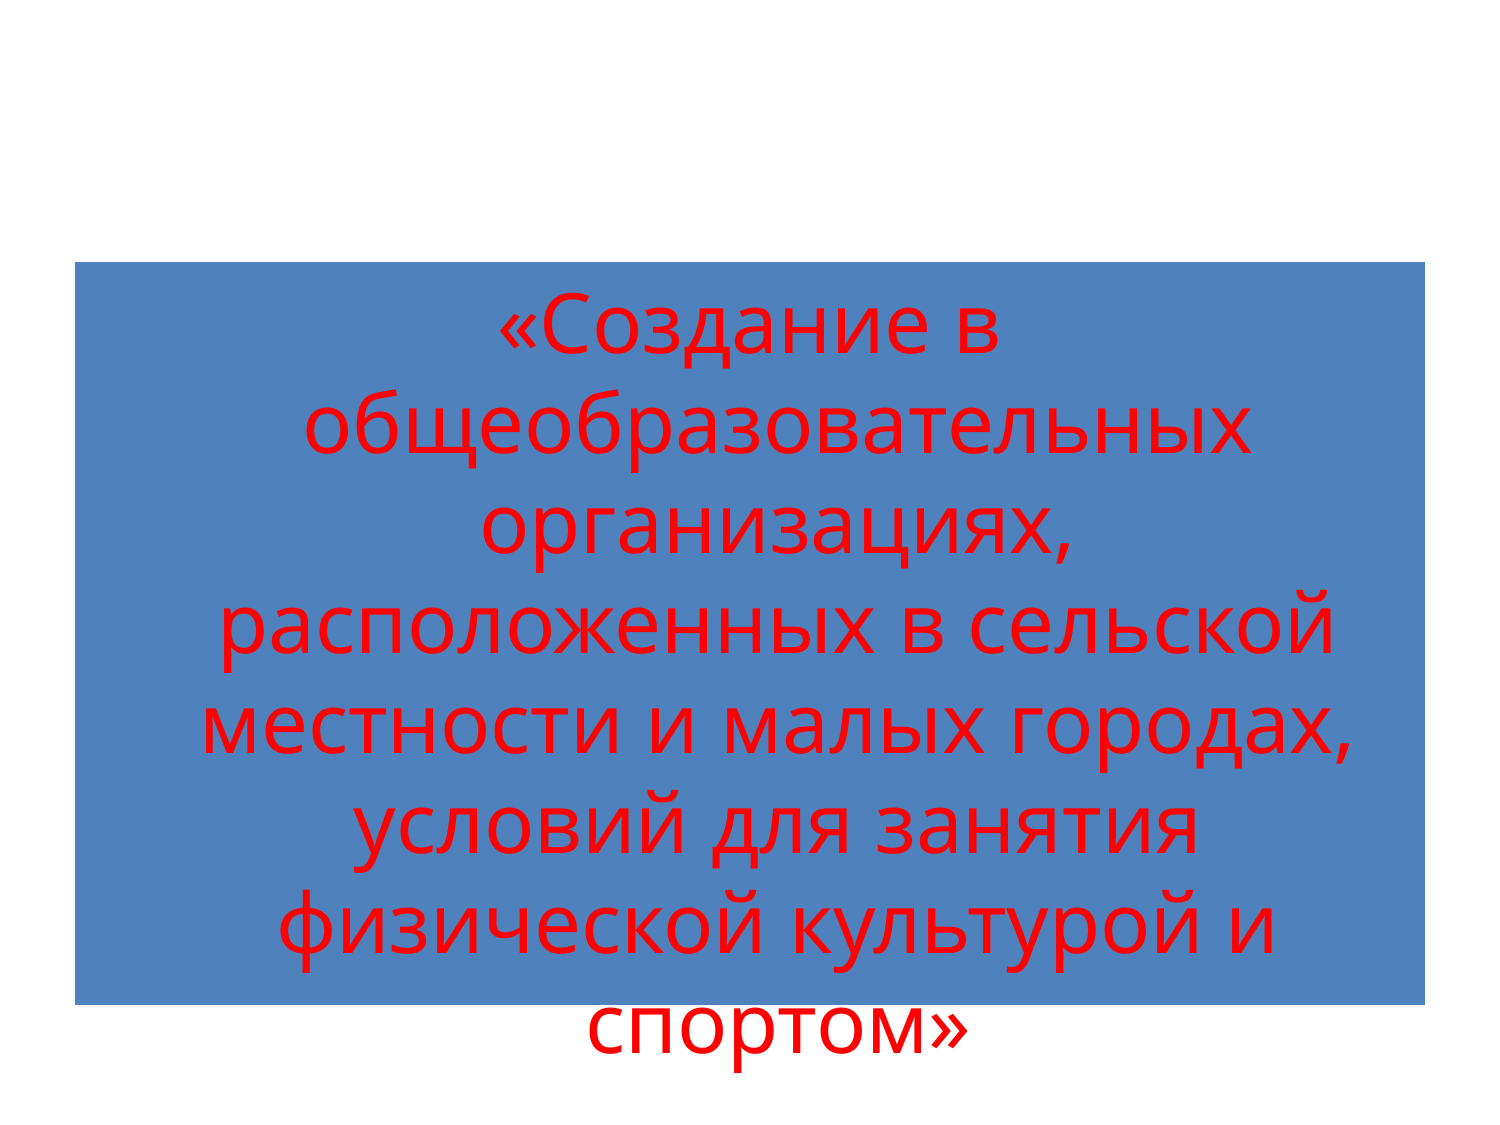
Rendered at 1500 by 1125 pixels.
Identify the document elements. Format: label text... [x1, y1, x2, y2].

list «Создание в общеобразовательных организациях, расположенных в сельской местности и малых городах, условий для занятия физической культурой и спортом» [75, 262, 1425, 1005]
